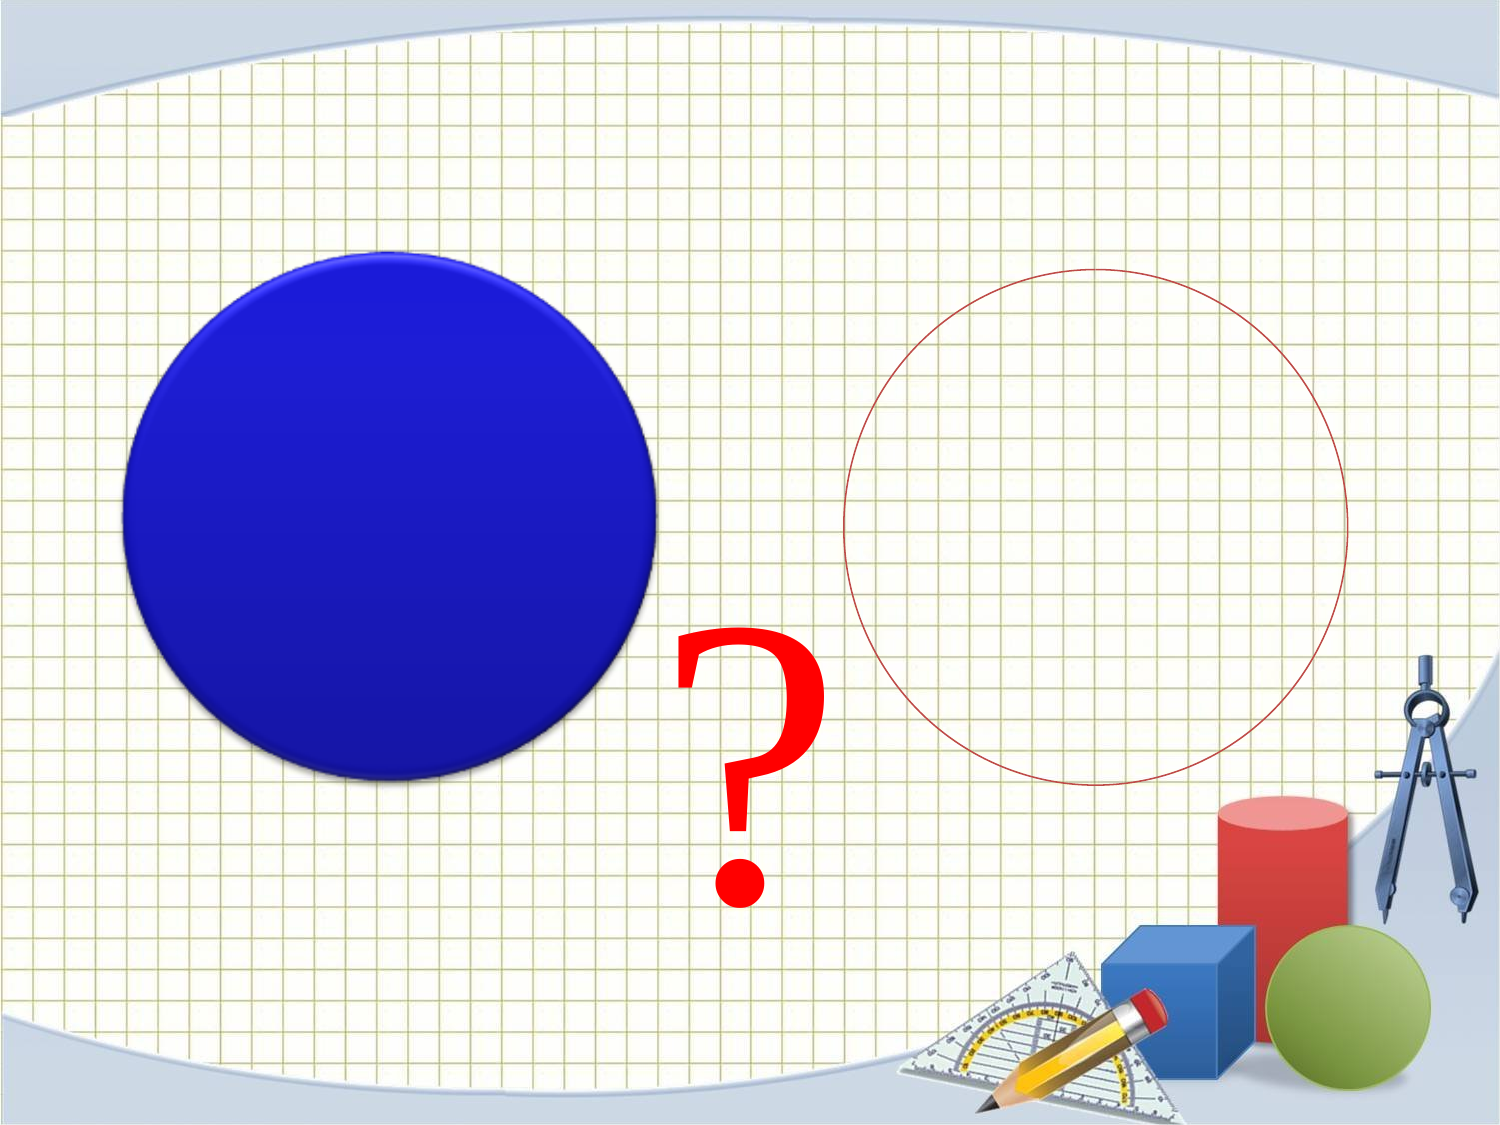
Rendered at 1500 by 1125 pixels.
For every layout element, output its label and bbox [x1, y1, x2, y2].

picture [0, 0, 1500, 1125]
text_box [112, 245, 669, 798]
